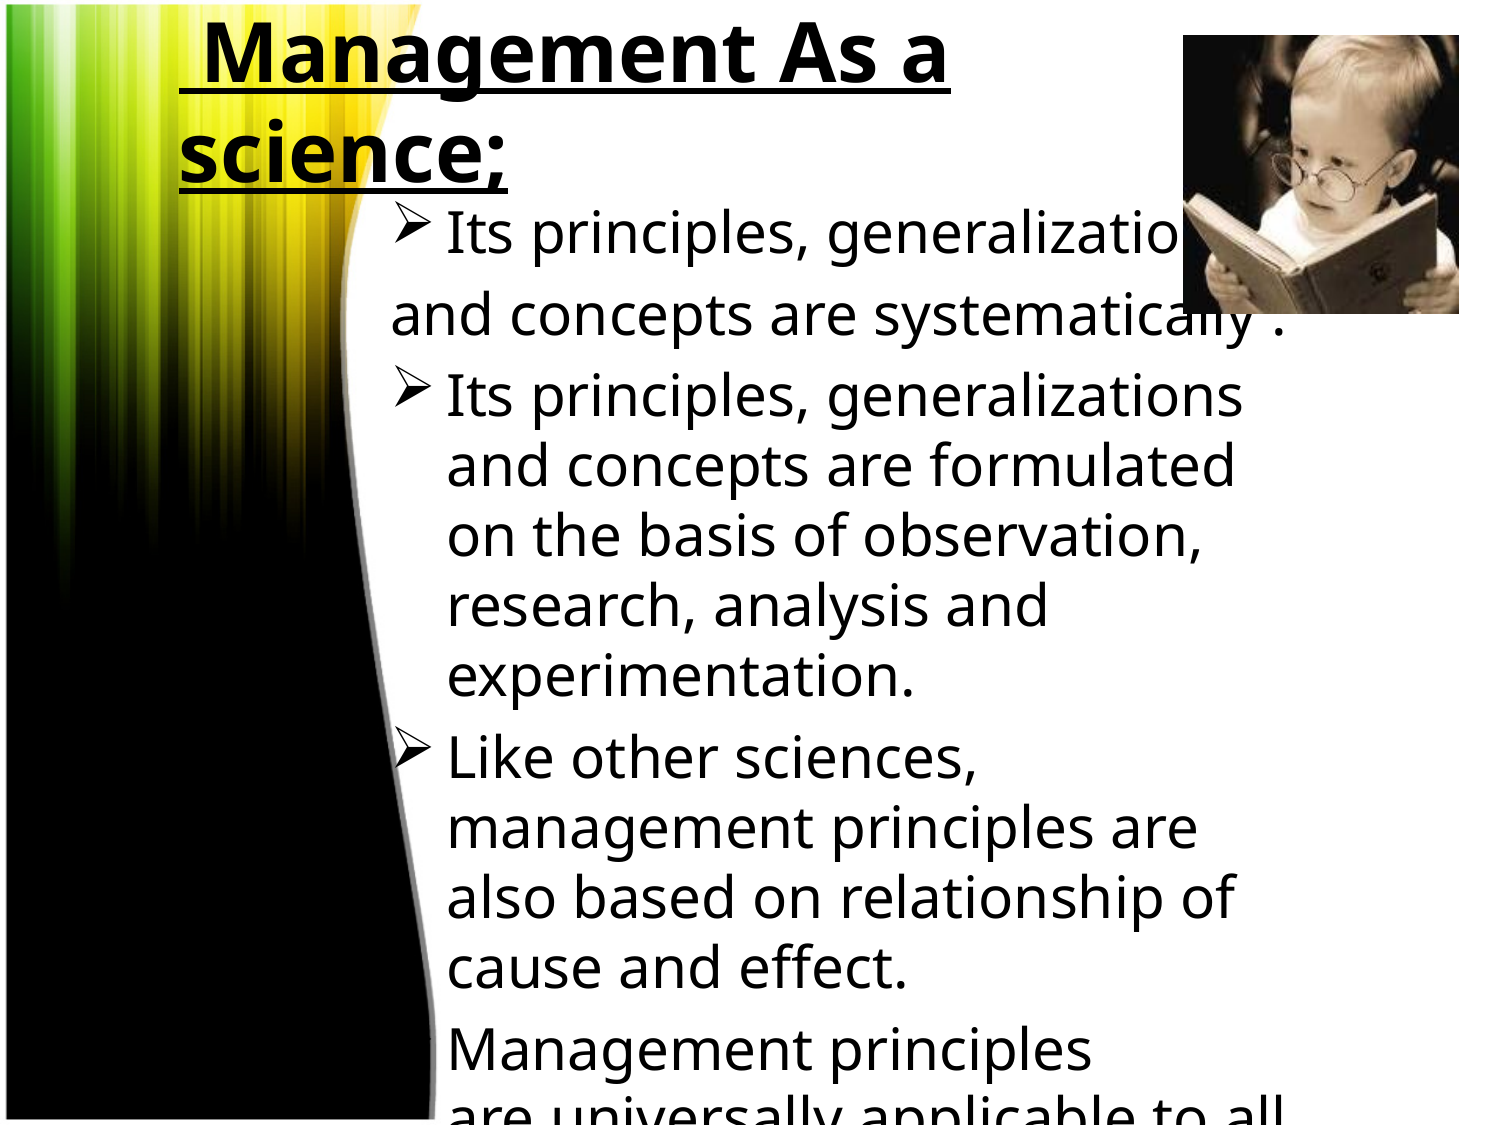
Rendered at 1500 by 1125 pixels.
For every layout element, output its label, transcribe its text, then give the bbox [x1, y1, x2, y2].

picture [0, 0, 1500, 1125]
title Management As a science; [163, 0, 1191, 198]
list Its principles, generalizations and concepts are systematically . Its principles, generalizations and concepts are formulated on the basis of observation, research, analysis and experimentation. Like other sciences, management principles are also based on relationship of cause and effect. Management principles are universally applicable to all types of organizations. [374, 187, 1320, 1091]
